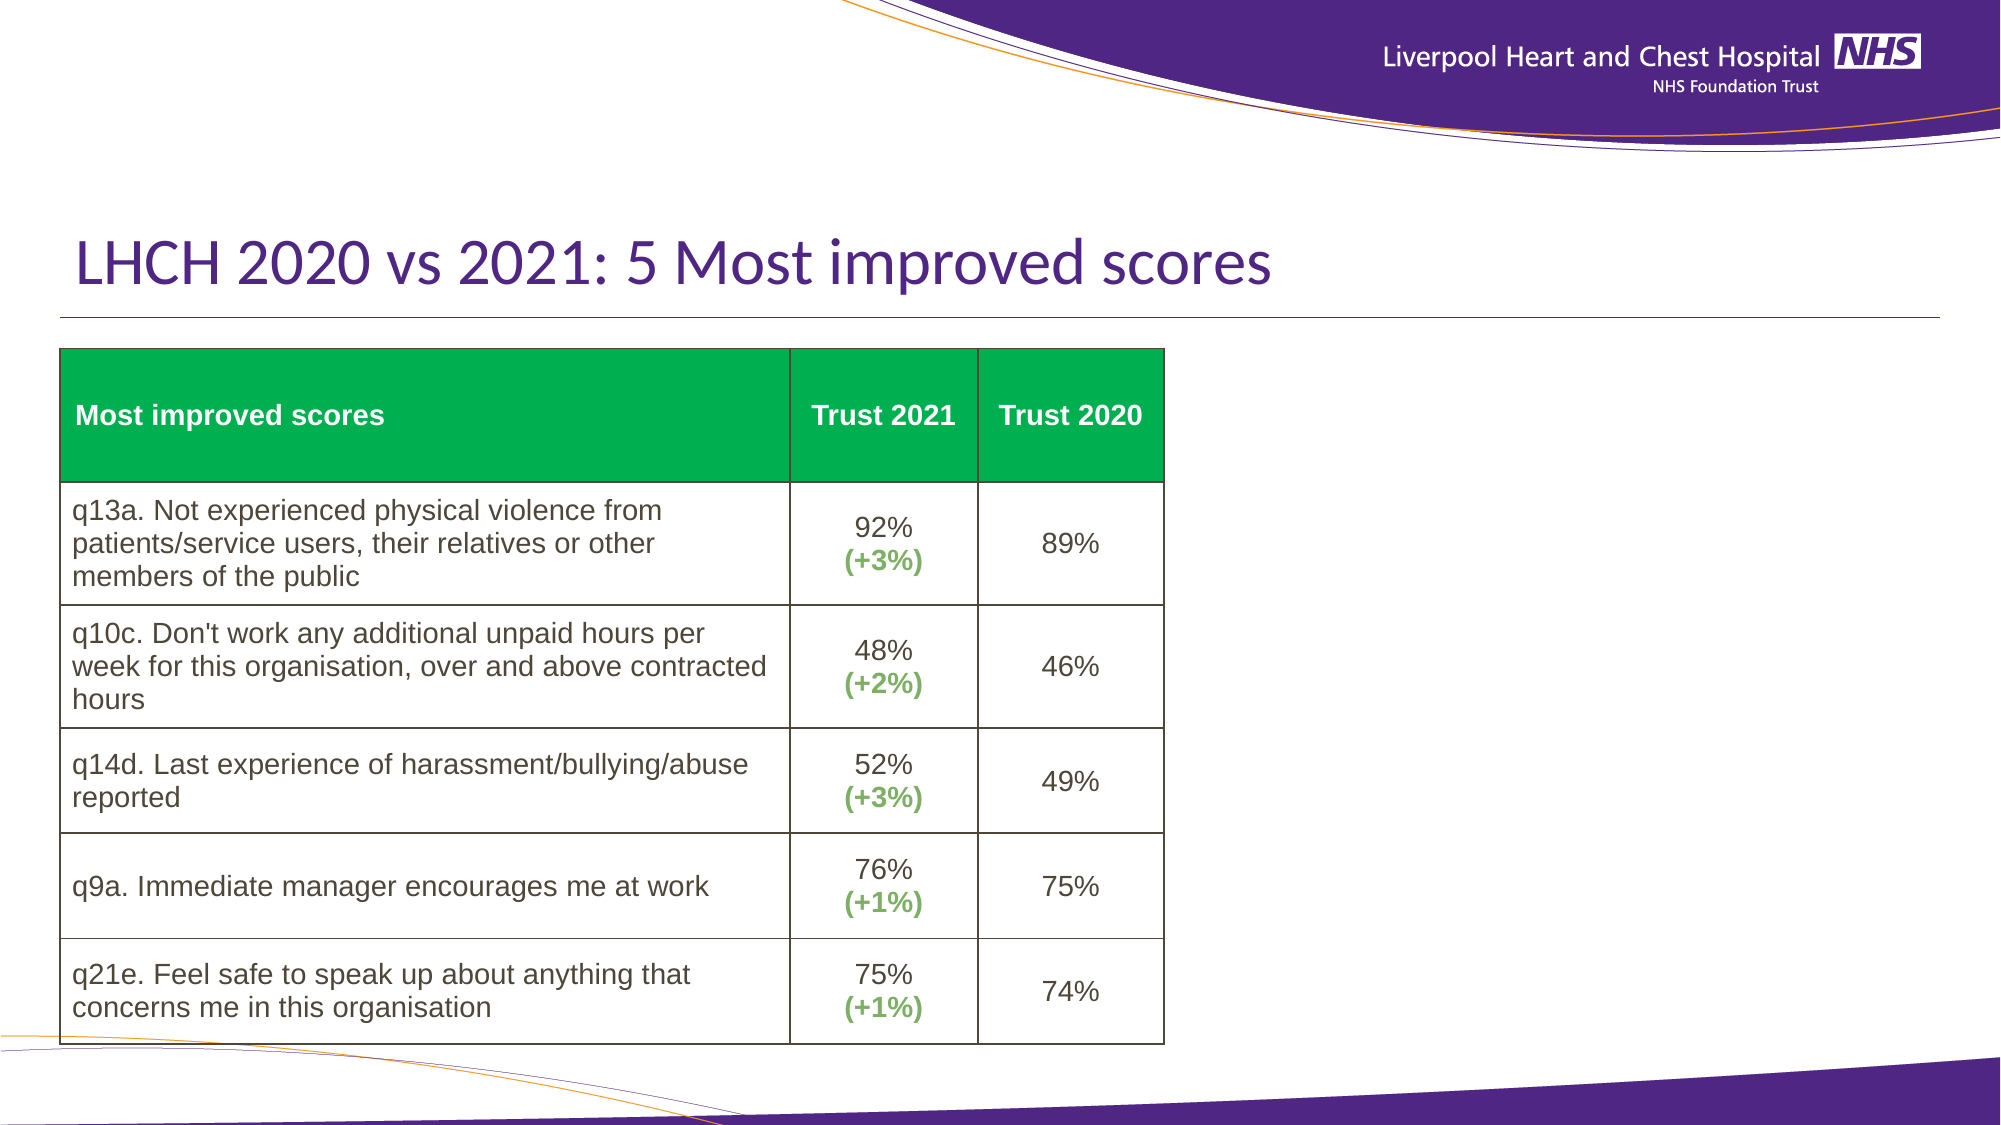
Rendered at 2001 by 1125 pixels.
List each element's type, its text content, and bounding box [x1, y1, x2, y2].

table_header Trust 2021 [791, 349, 977, 481]
table_cell 74% [979, 939, 1163, 1043]
table_cell q9a. Immediate manager encourages me at work [61, 834, 789, 938]
table_header Most improved scores [61, 349, 789, 481]
table_cell 92% (+3%) [791, 483, 977, 604]
table_cell q14d. Last experience of harassment/bullying/abuse reported [61, 729, 789, 832]
text_box [2, 294, 2000, 585]
table_cell 75% (+1%) [791, 939, 977, 1043]
table_cell 89% [979, 483, 1163, 604]
table_cell 52% (+3%) [791, 729, 977, 832]
table_cell q21e. Feel safe to speak up about anything that concerns me in this organisation [61, 939, 789, 1043]
table_cell 48% (+2%) [791, 606, 977, 727]
table_cell 76% (+1%) [791, 834, 977, 938]
table_header Trust 2020 [979, 349, 1163, 481]
table_cell 75% [979, 834, 1163, 938]
table_cell 49% [979, 729, 1163, 832]
table_cell q10c. Don't work any additional unpaid hours per week for this organisation, over and above contracted hours [61, 606, 789, 727]
title LHCH 2020 vs 2021: 5 Most improved scores [60, 168, 1940, 307]
picture [0, 0, 2001, 1125]
table_cell 46% [979, 606, 1163, 727]
table_cell q13a. Not experienced physical violence from patients/service users, their relatives or other members of the public [61, 483, 789, 604]
